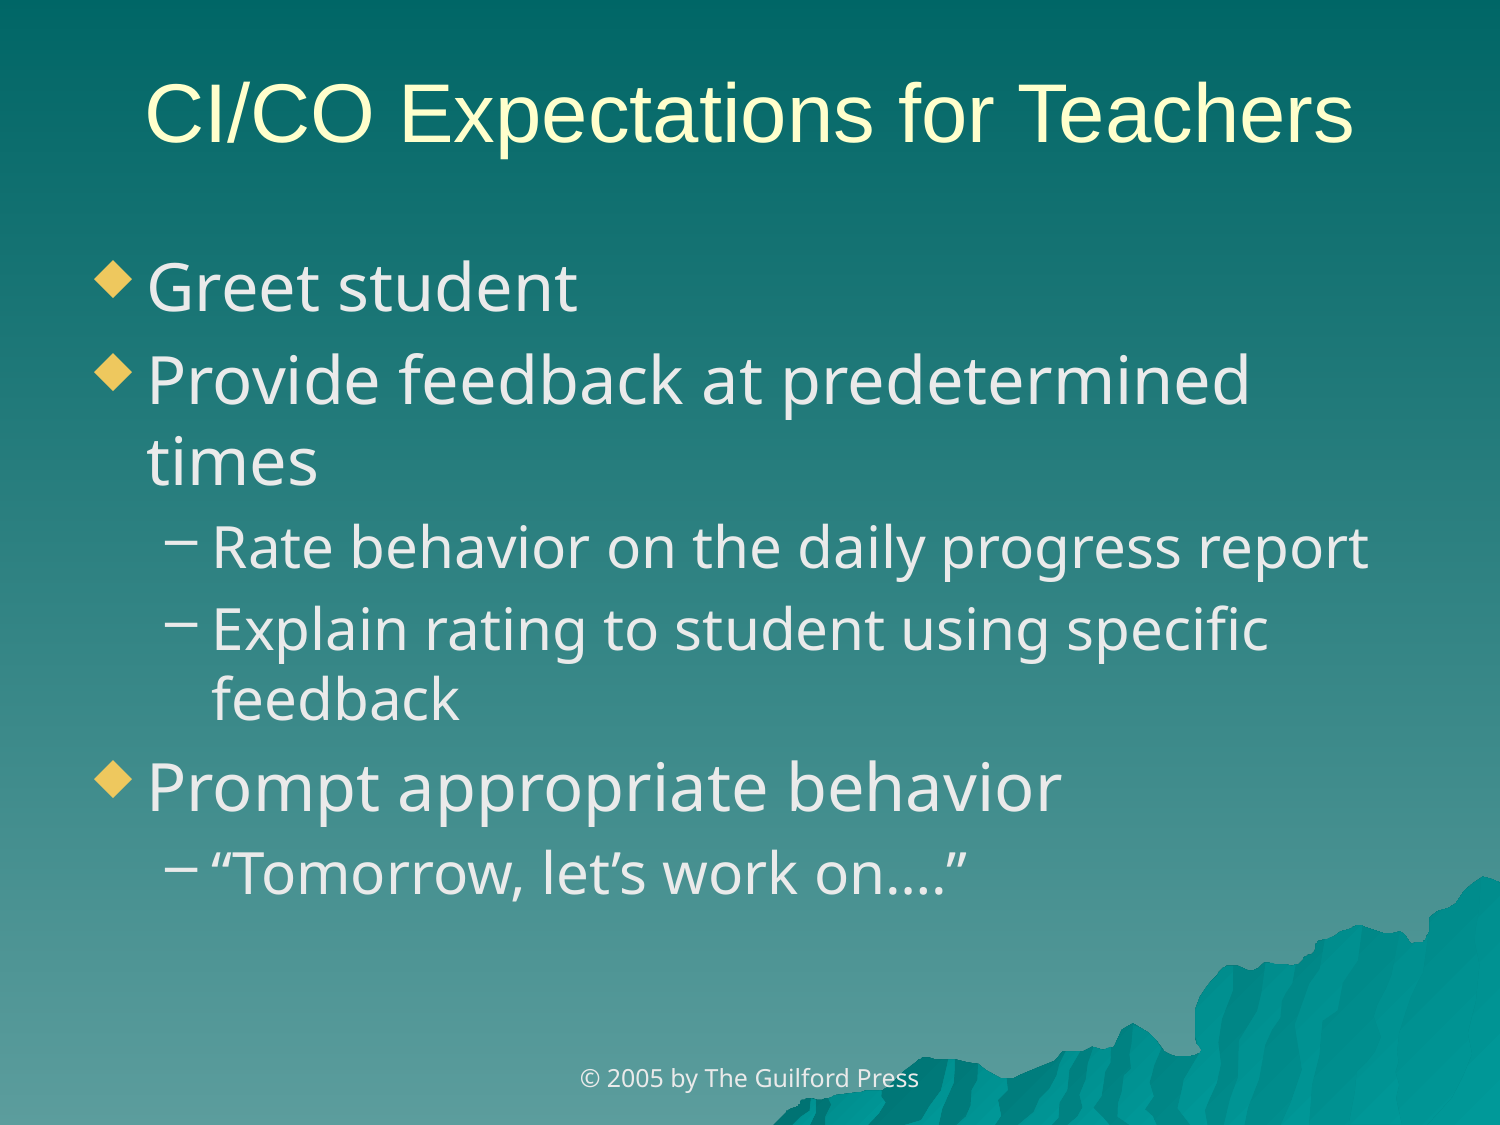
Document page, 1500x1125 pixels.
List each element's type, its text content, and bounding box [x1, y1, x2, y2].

list Greet student Provide feedback at predetermined times Rate behavior on the daily progress report Explain rating to student using specific feedback Prompt appropriate behavior “Tomorrow, let’s work on….” [74, 237, 1426, 981]
title CI/CO Expectations for Teachers [74, 45, 1426, 233]
footer © 2005 by The Guilford Press [512, 1024, 988, 1101]
